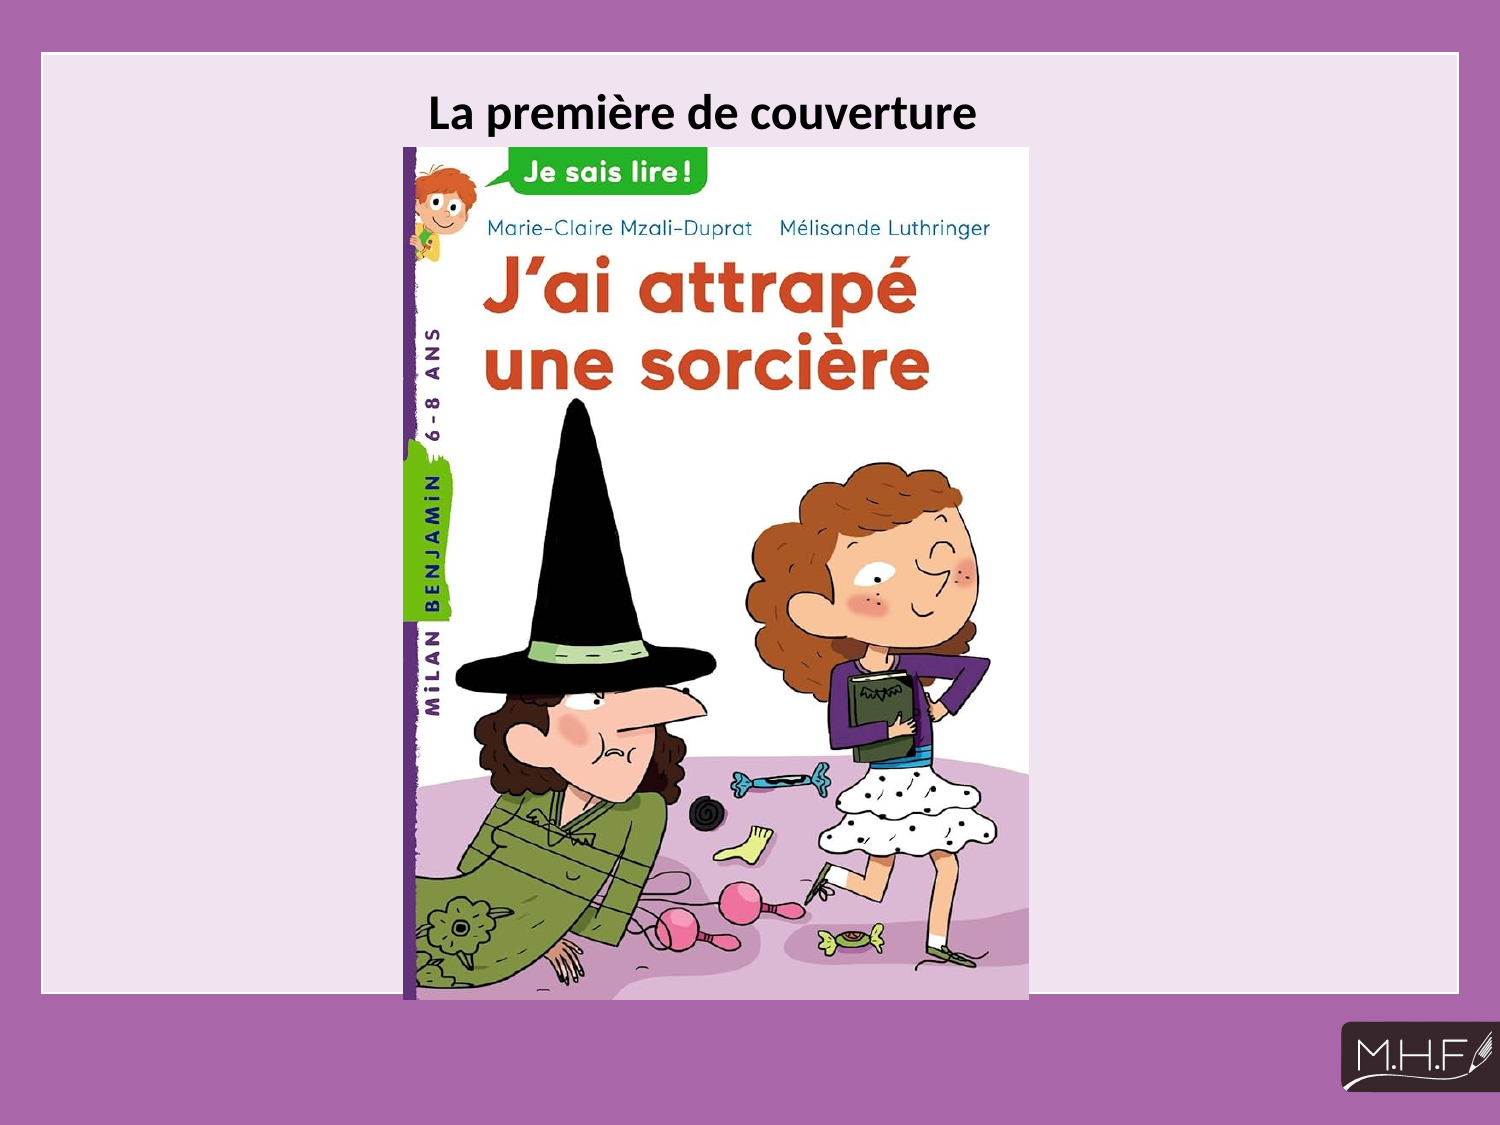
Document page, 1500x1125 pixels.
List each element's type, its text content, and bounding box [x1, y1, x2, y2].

picture [403, 147, 1029, 1000]
text_box La première de couverture [269, 71, 1137, 147]
picture [1331, 1010, 1500, 1100]
